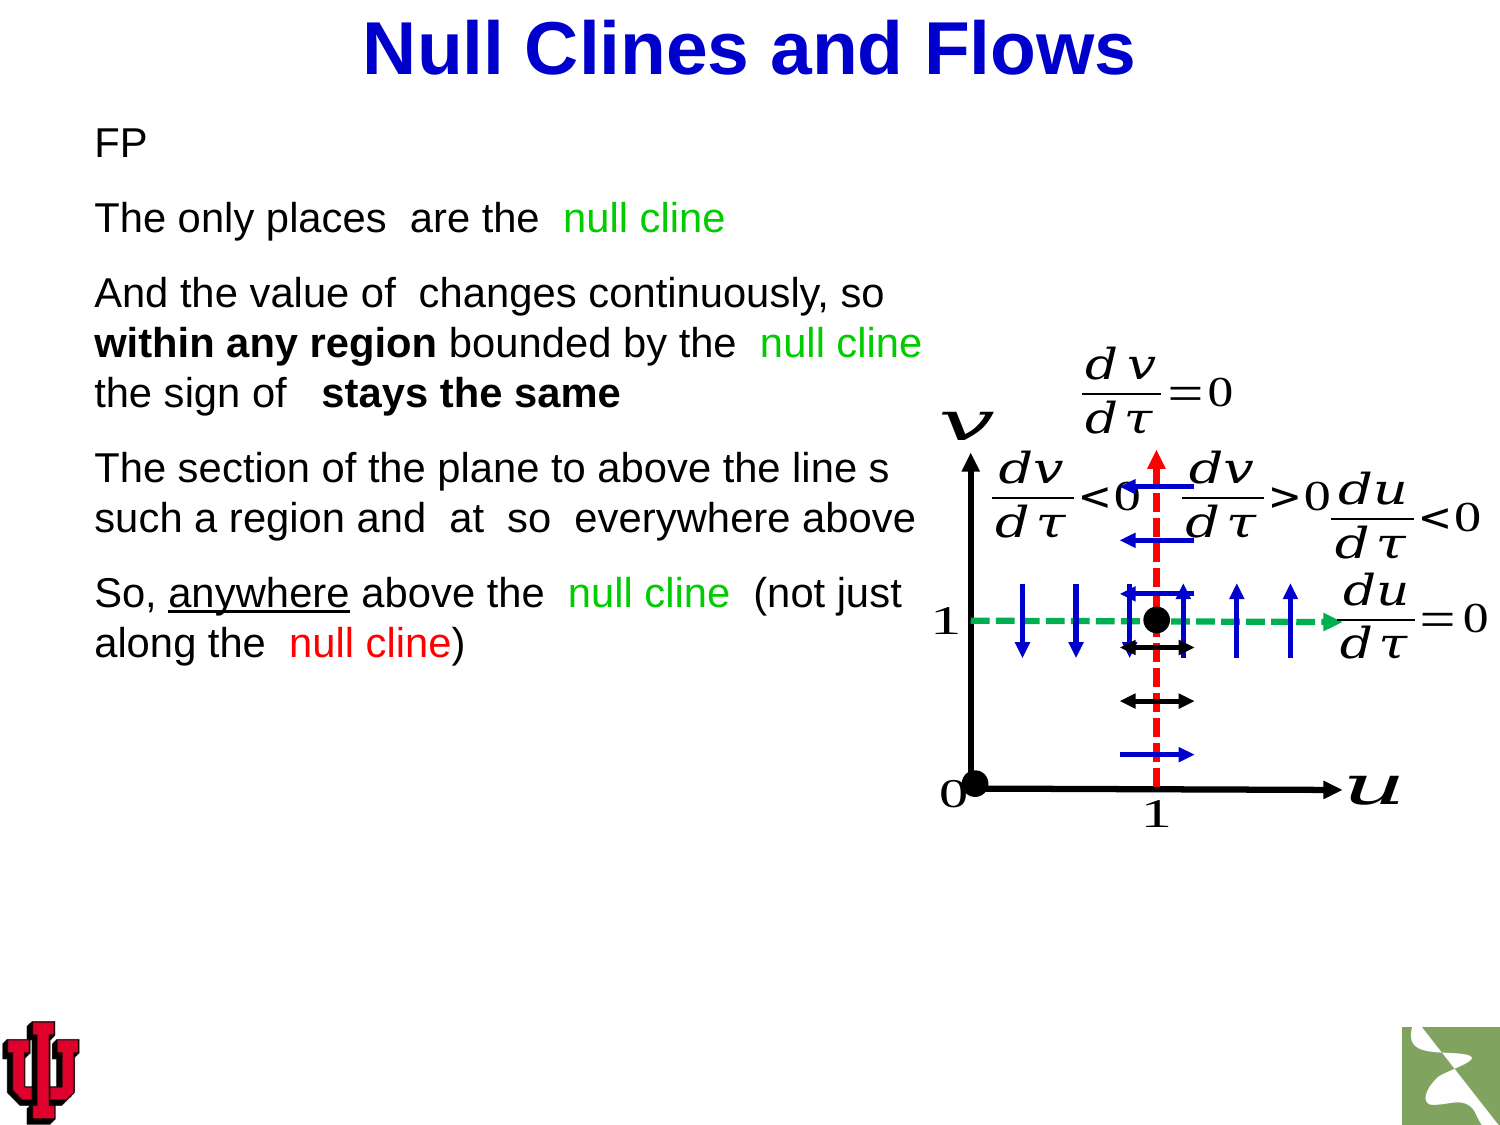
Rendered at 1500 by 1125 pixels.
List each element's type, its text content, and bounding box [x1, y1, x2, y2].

picture [0, 1020, 80, 1125]
picture [1402, 1027, 1500, 1125]
title Null Clines and Flows [0, 0, 1500, 90]
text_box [929, 341, 1490, 838]
